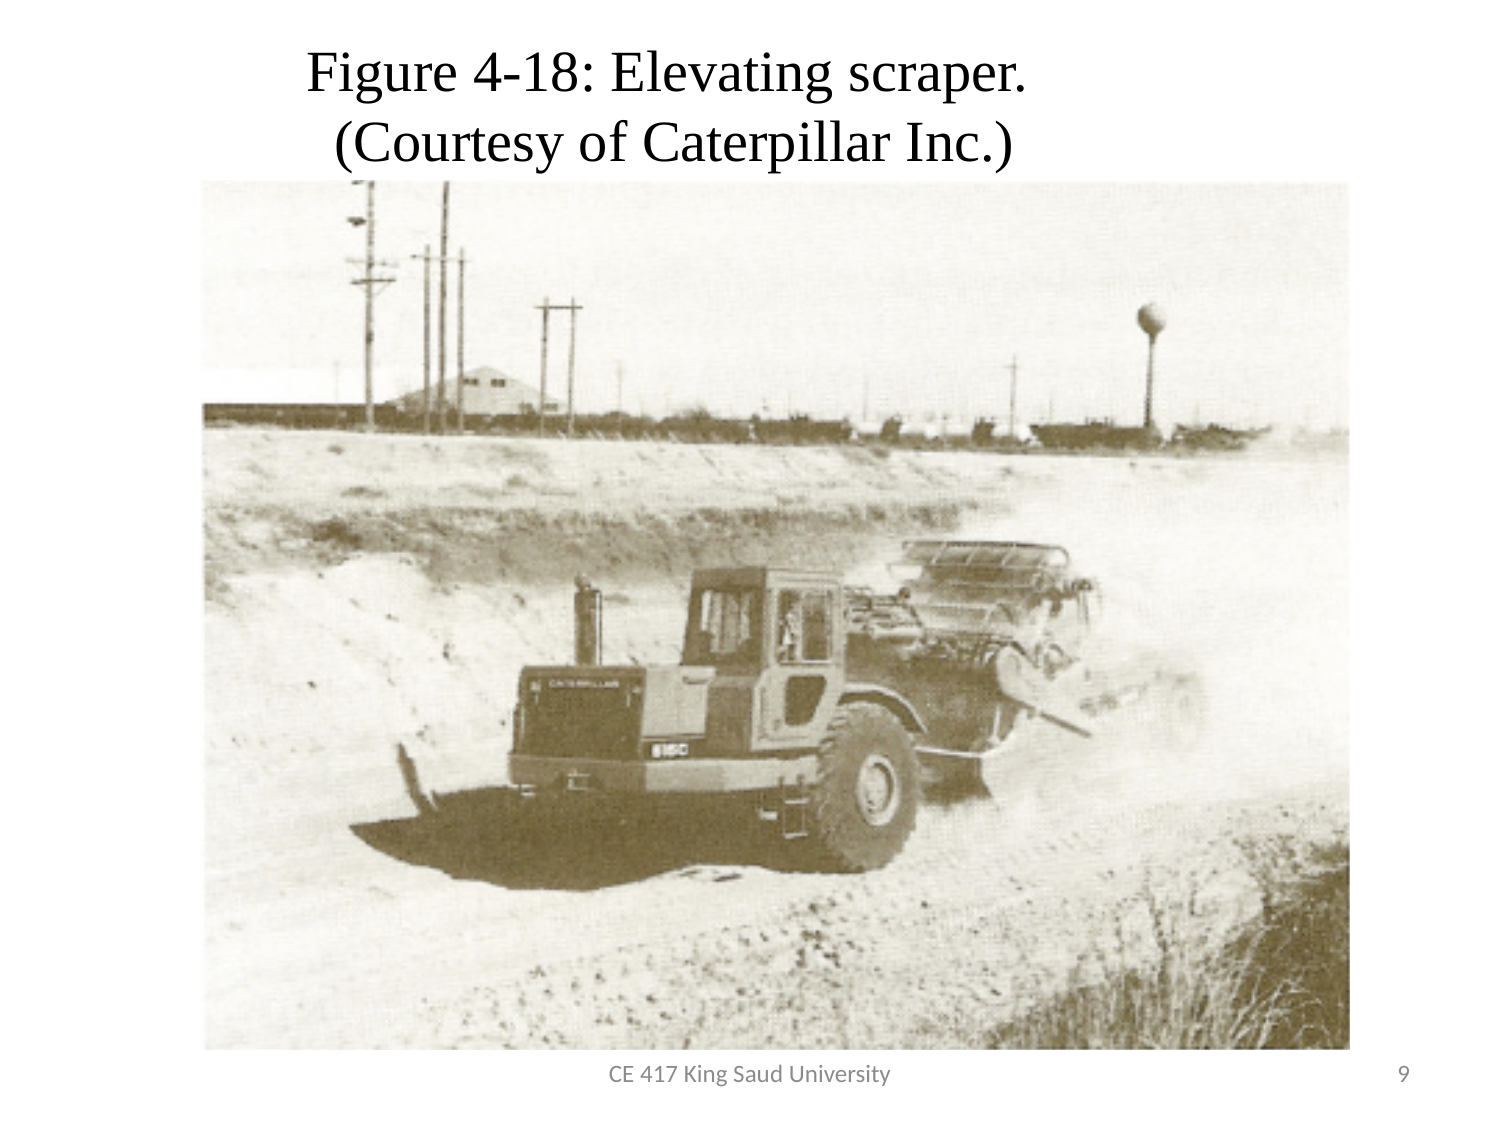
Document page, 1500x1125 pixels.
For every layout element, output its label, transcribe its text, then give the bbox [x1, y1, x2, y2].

footer CE 417 King Saud University [512, 1059, 988, 1103]
slide_number 9 [1074, 1042, 1425, 1103]
picture [199, 180, 1351, 1051]
text_box Figure 4-18: Elevating scraper. (Courtesy of Caterpillar Inc.) [290, 25, 1059, 178]
